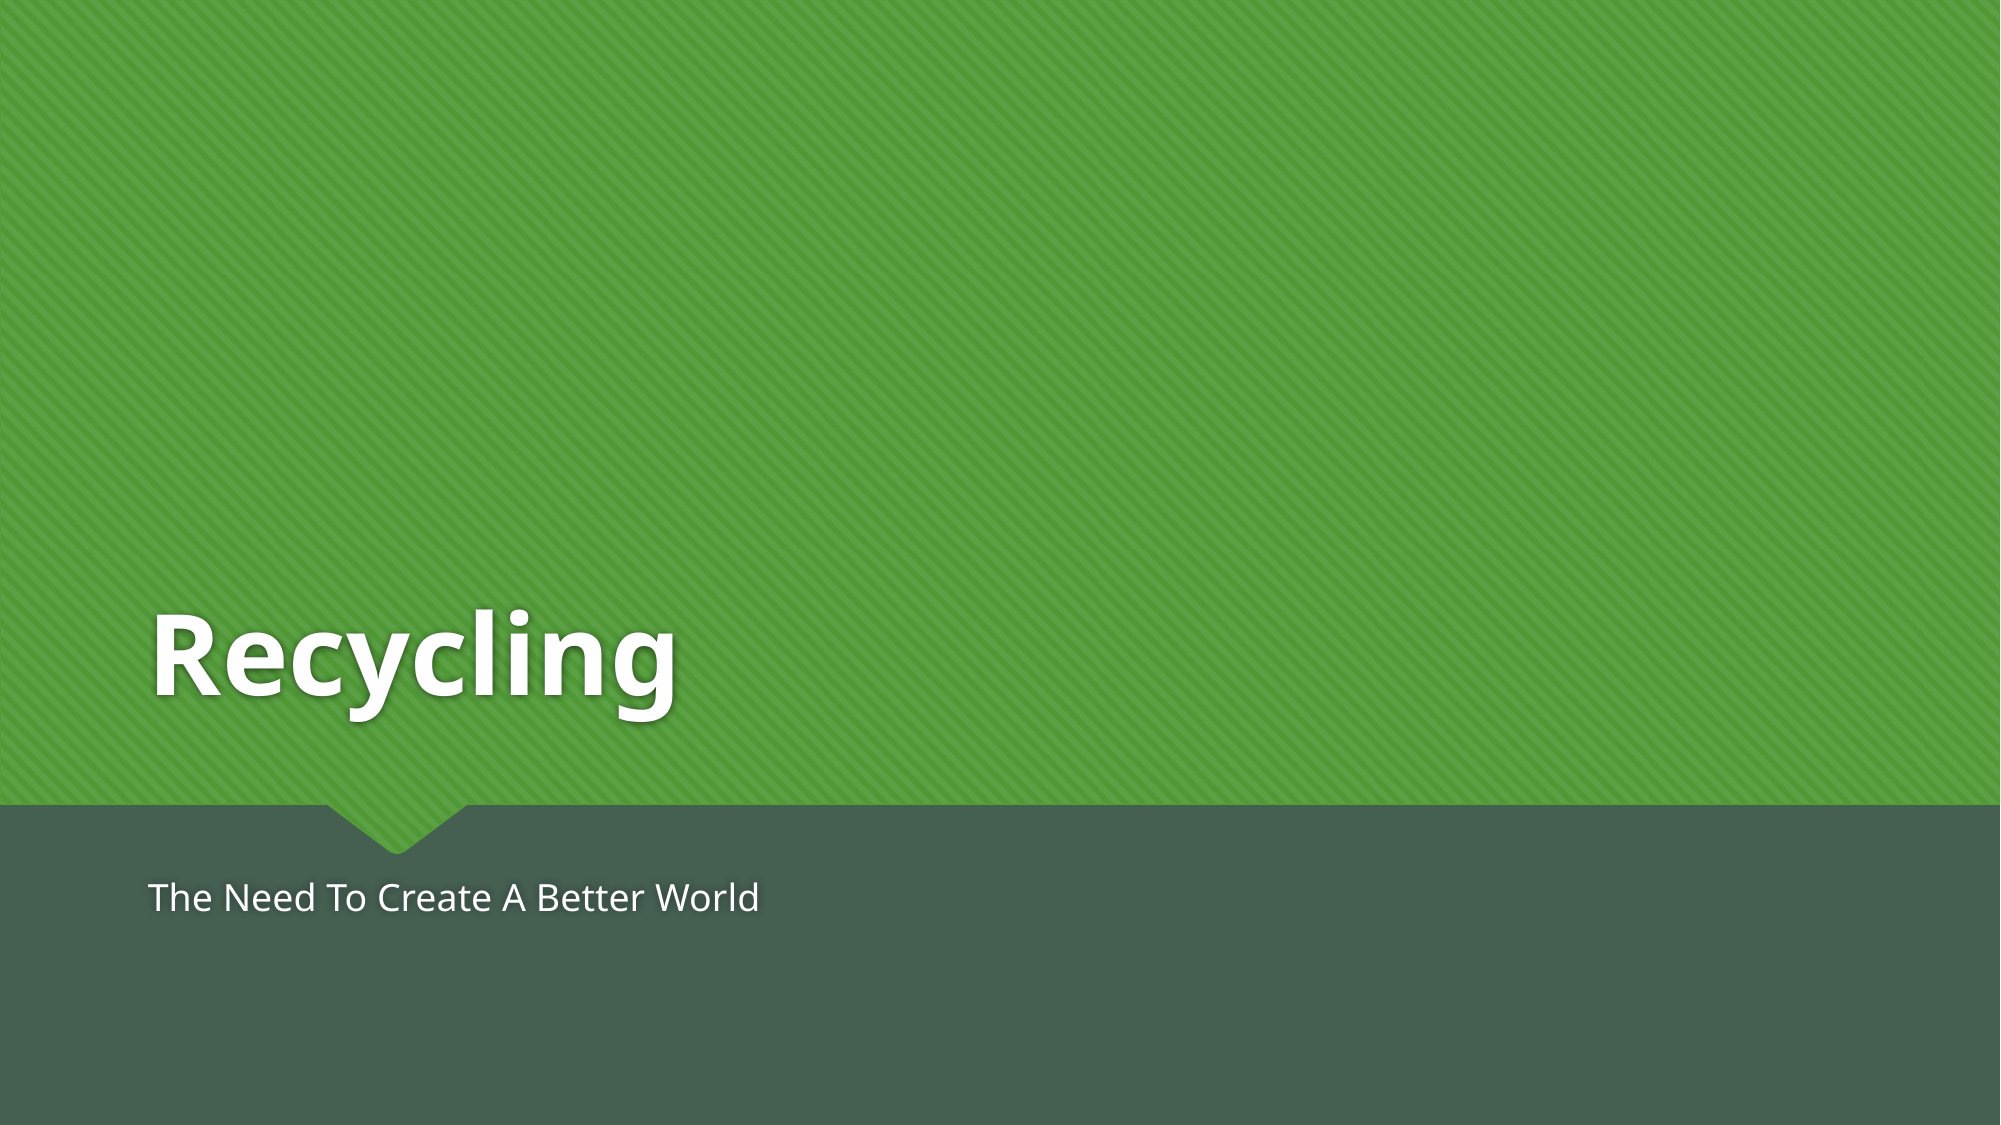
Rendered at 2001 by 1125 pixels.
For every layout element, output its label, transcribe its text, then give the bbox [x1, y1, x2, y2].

title Recycling [132, 237, 1868, 726]
subtitle The Need To Create A Better World [132, 866, 1868, 938]
